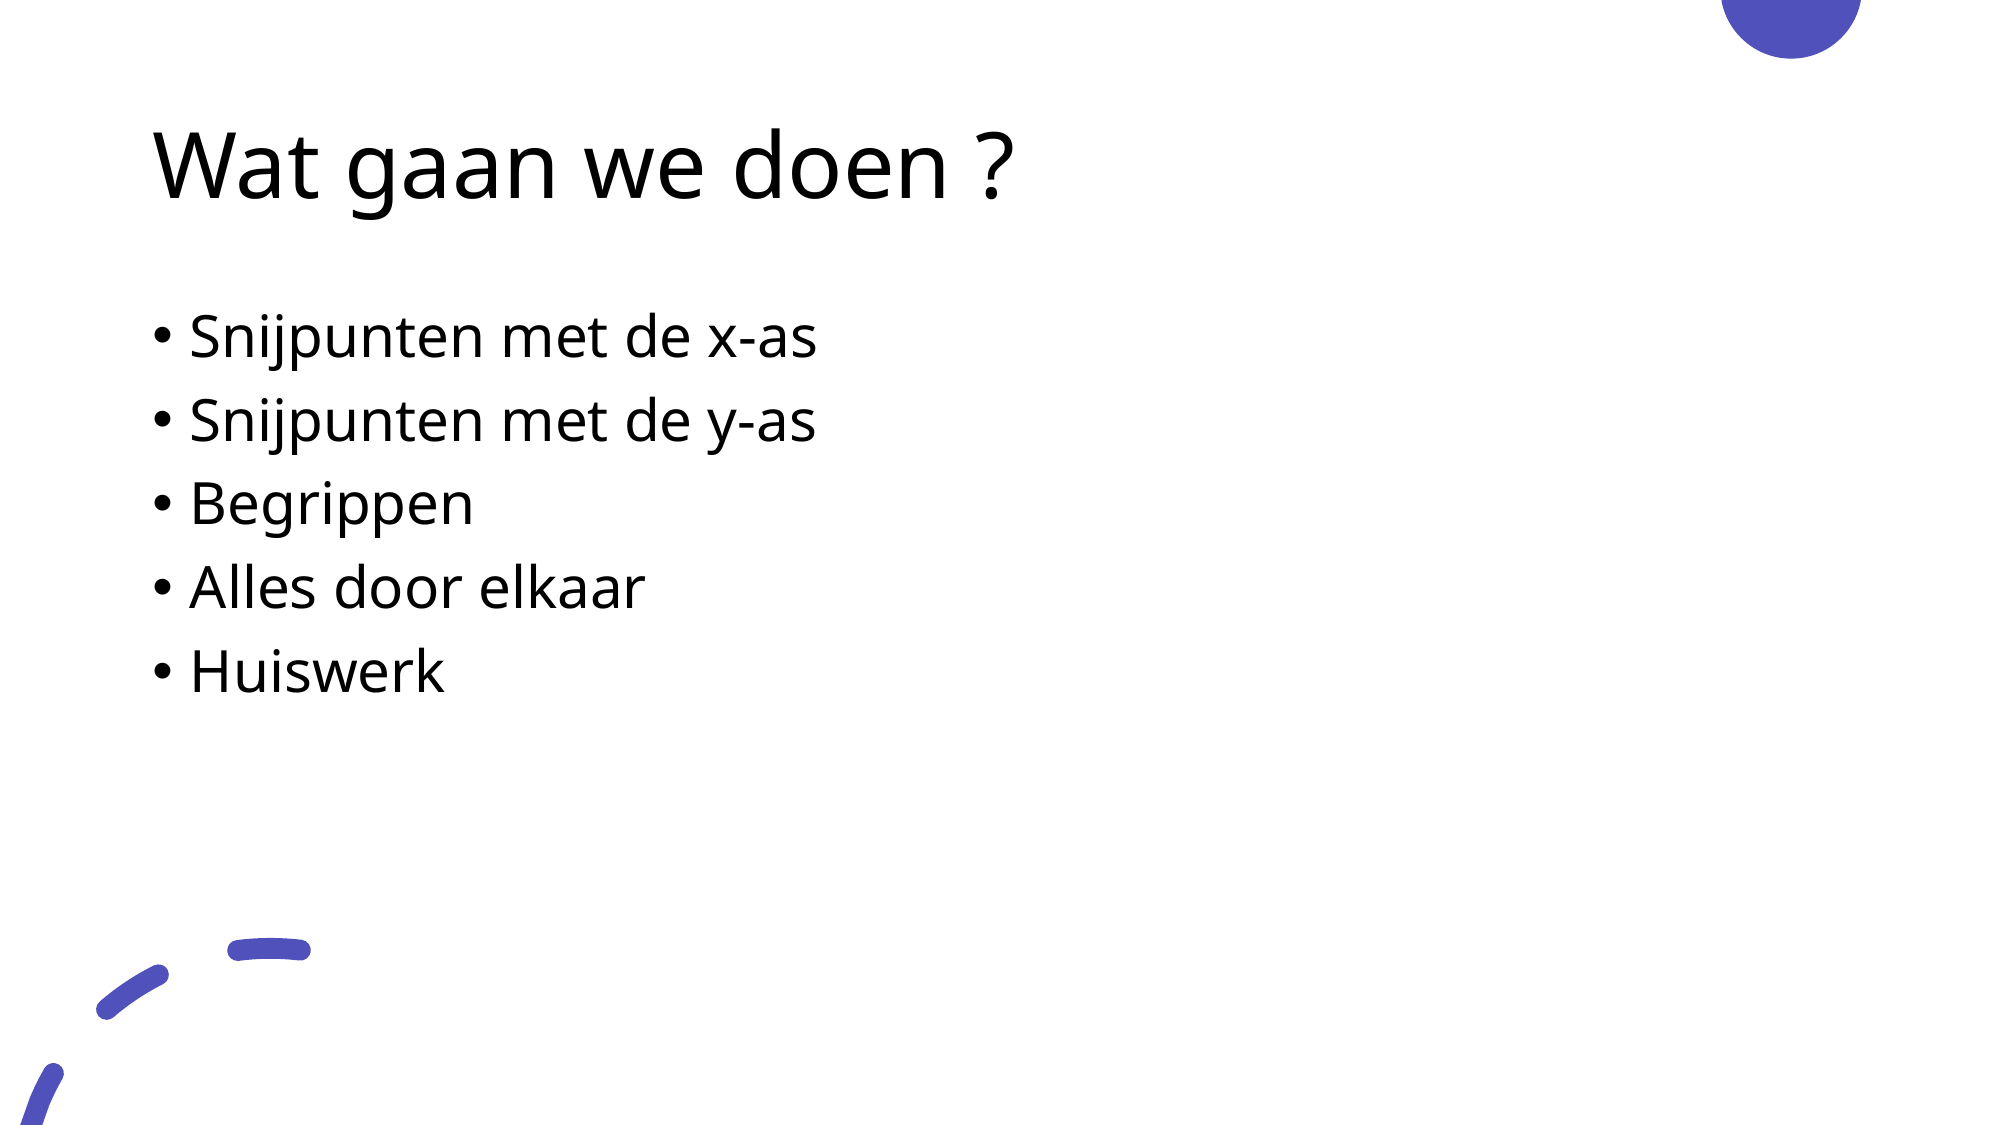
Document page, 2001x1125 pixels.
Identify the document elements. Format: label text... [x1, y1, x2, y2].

list Snijpunten met de x-as Snijpunten met de y-as Begrippen Alles door elkaar Huiswerk [137, 299, 1863, 933]
title Wat gaan we doen ? [137, 59, 1863, 278]
